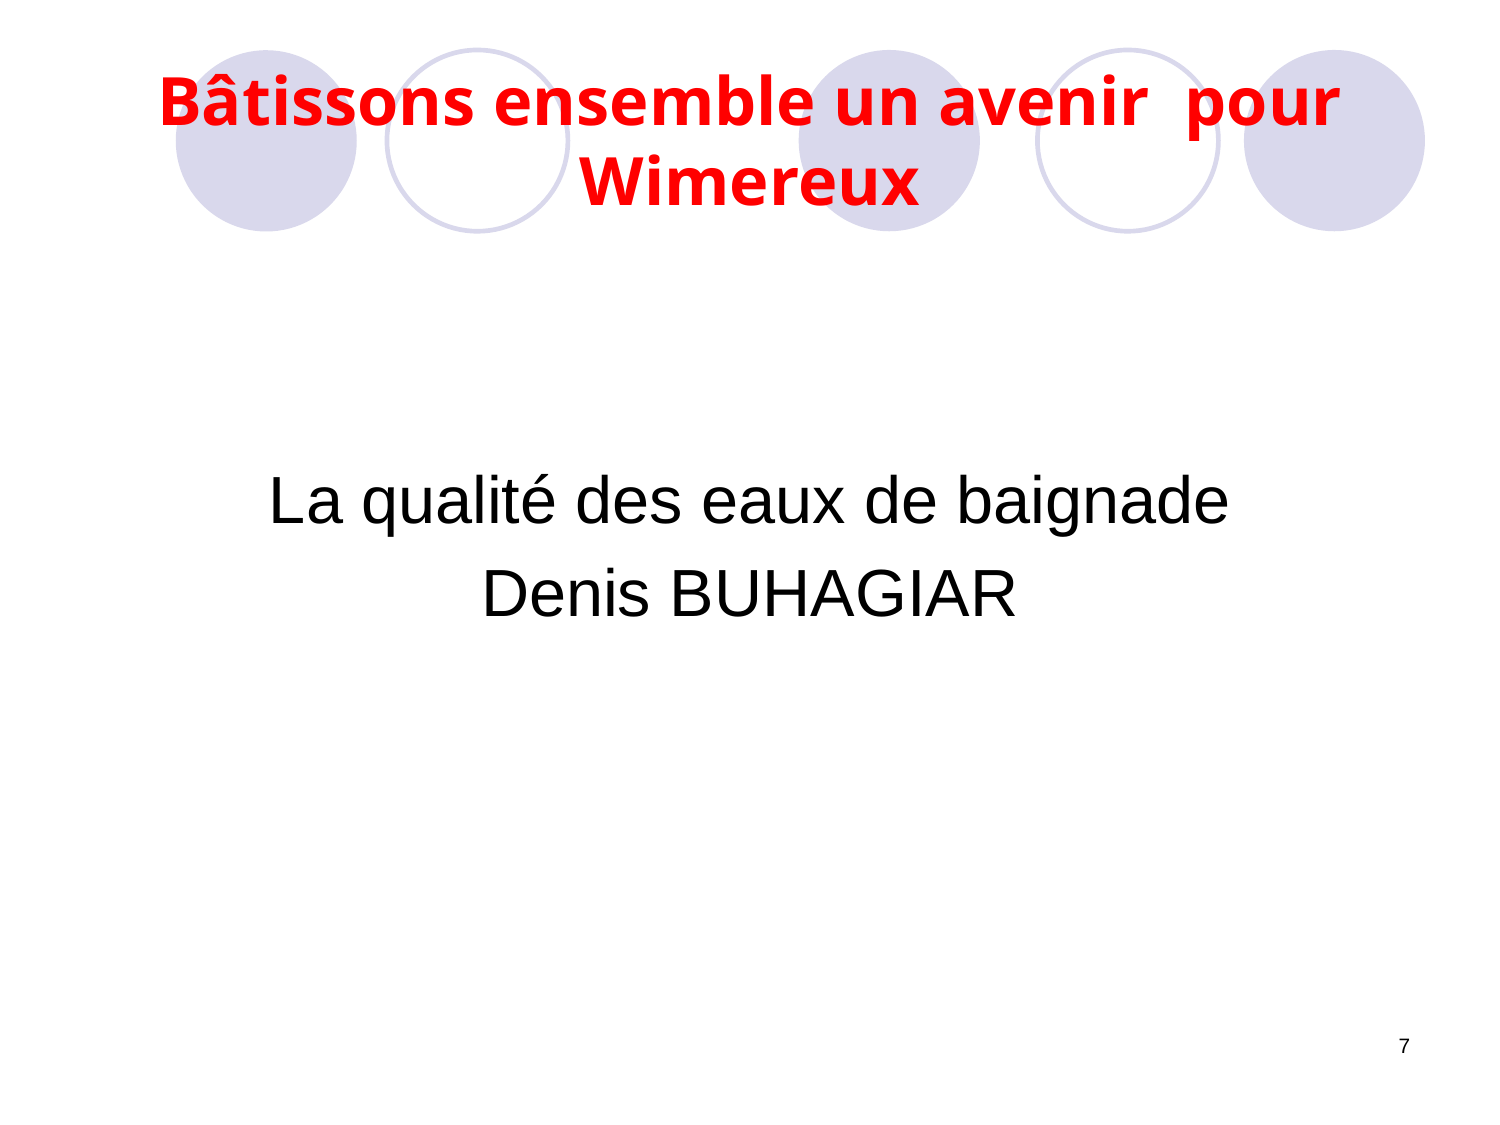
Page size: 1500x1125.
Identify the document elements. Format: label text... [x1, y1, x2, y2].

list La qualité des eaux de baignade Denis BUHAGIAR [74, 262, 1426, 1006]
title Bâtissons ensemble un avenir pour Wimereux [74, 44, 1426, 233]
slide_number 7 [1074, 1024, 1426, 1101]
